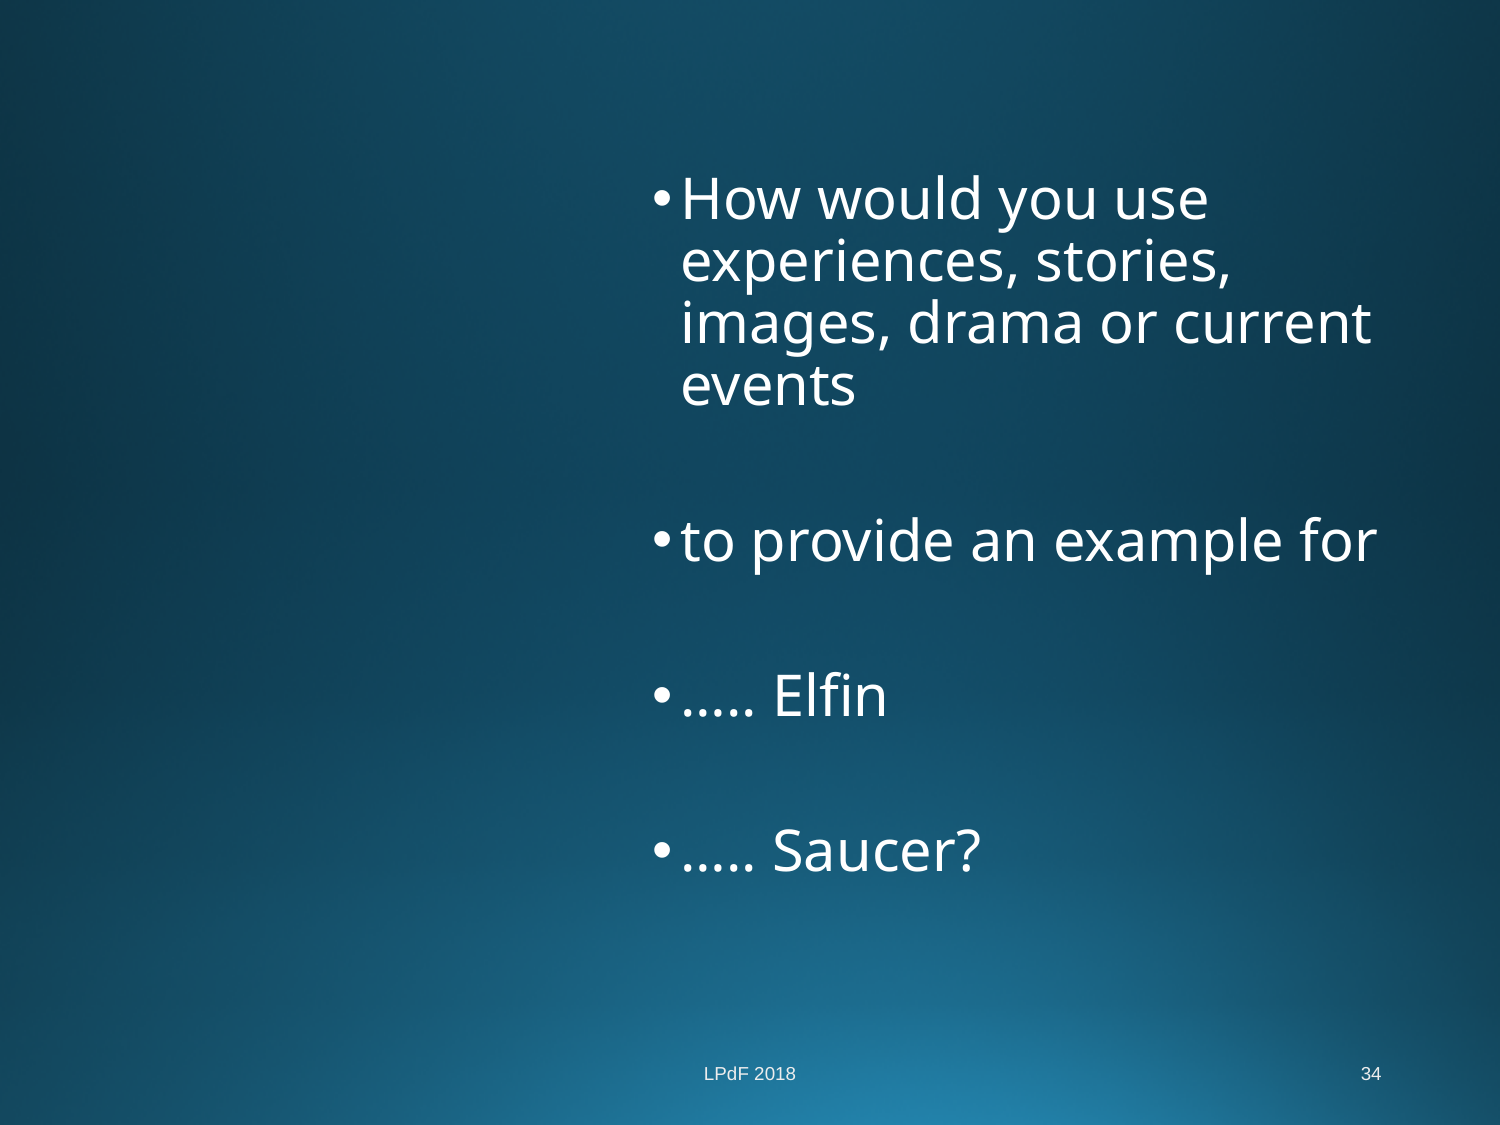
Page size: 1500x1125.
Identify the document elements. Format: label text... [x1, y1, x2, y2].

slide_number 34 [1059, 1042, 1397, 1103]
footer LPdF 2018 [496, 1042, 1004, 1103]
picture [0, 0, 1500, 1125]
list How would you use experiences, stories, images, drama or current events to provide an example for ….. Elfin ….. Saucer? [637, 161, 1398, 962]
